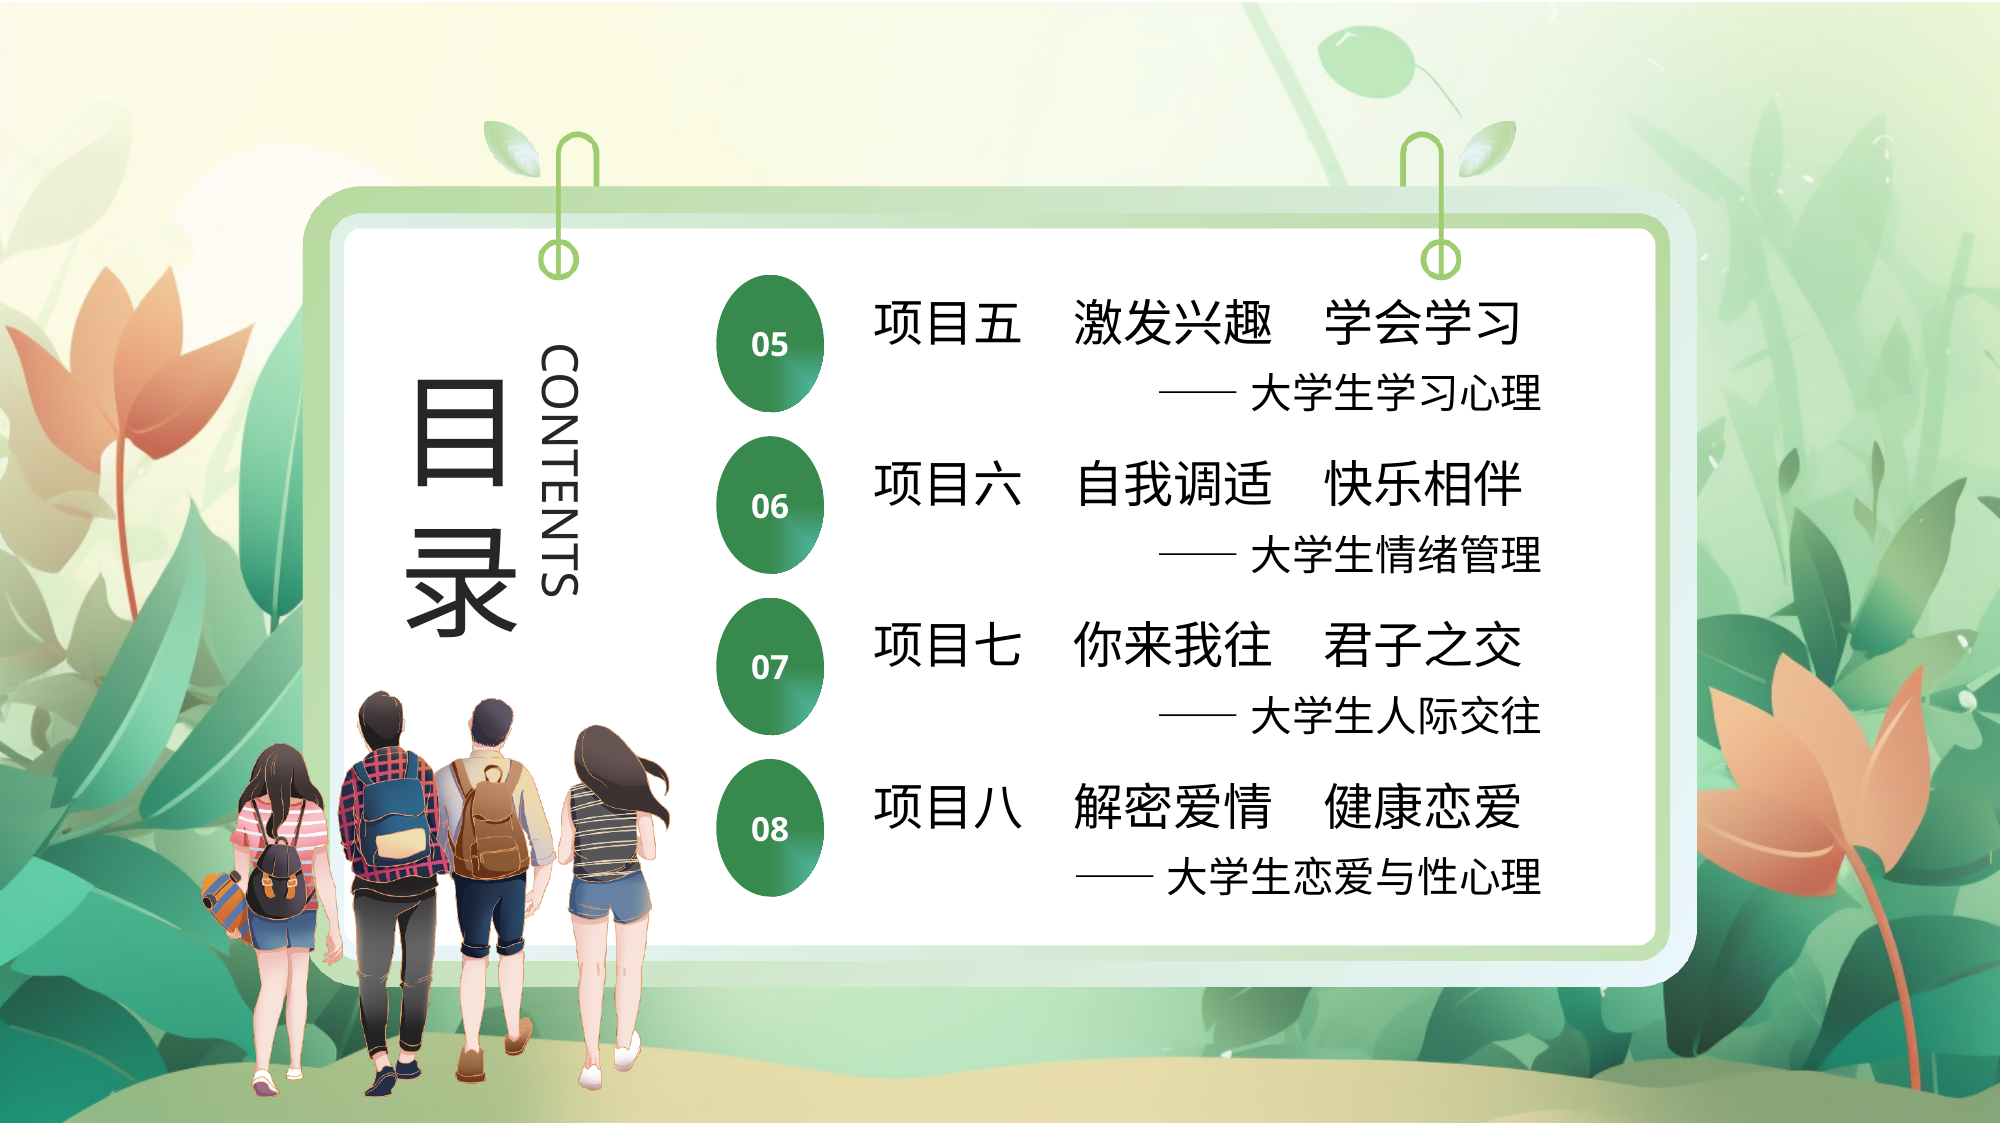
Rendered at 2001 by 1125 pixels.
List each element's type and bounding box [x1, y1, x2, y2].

text_box [716, 274, 1558, 911]
picture [0, 1, 2000, 1125]
